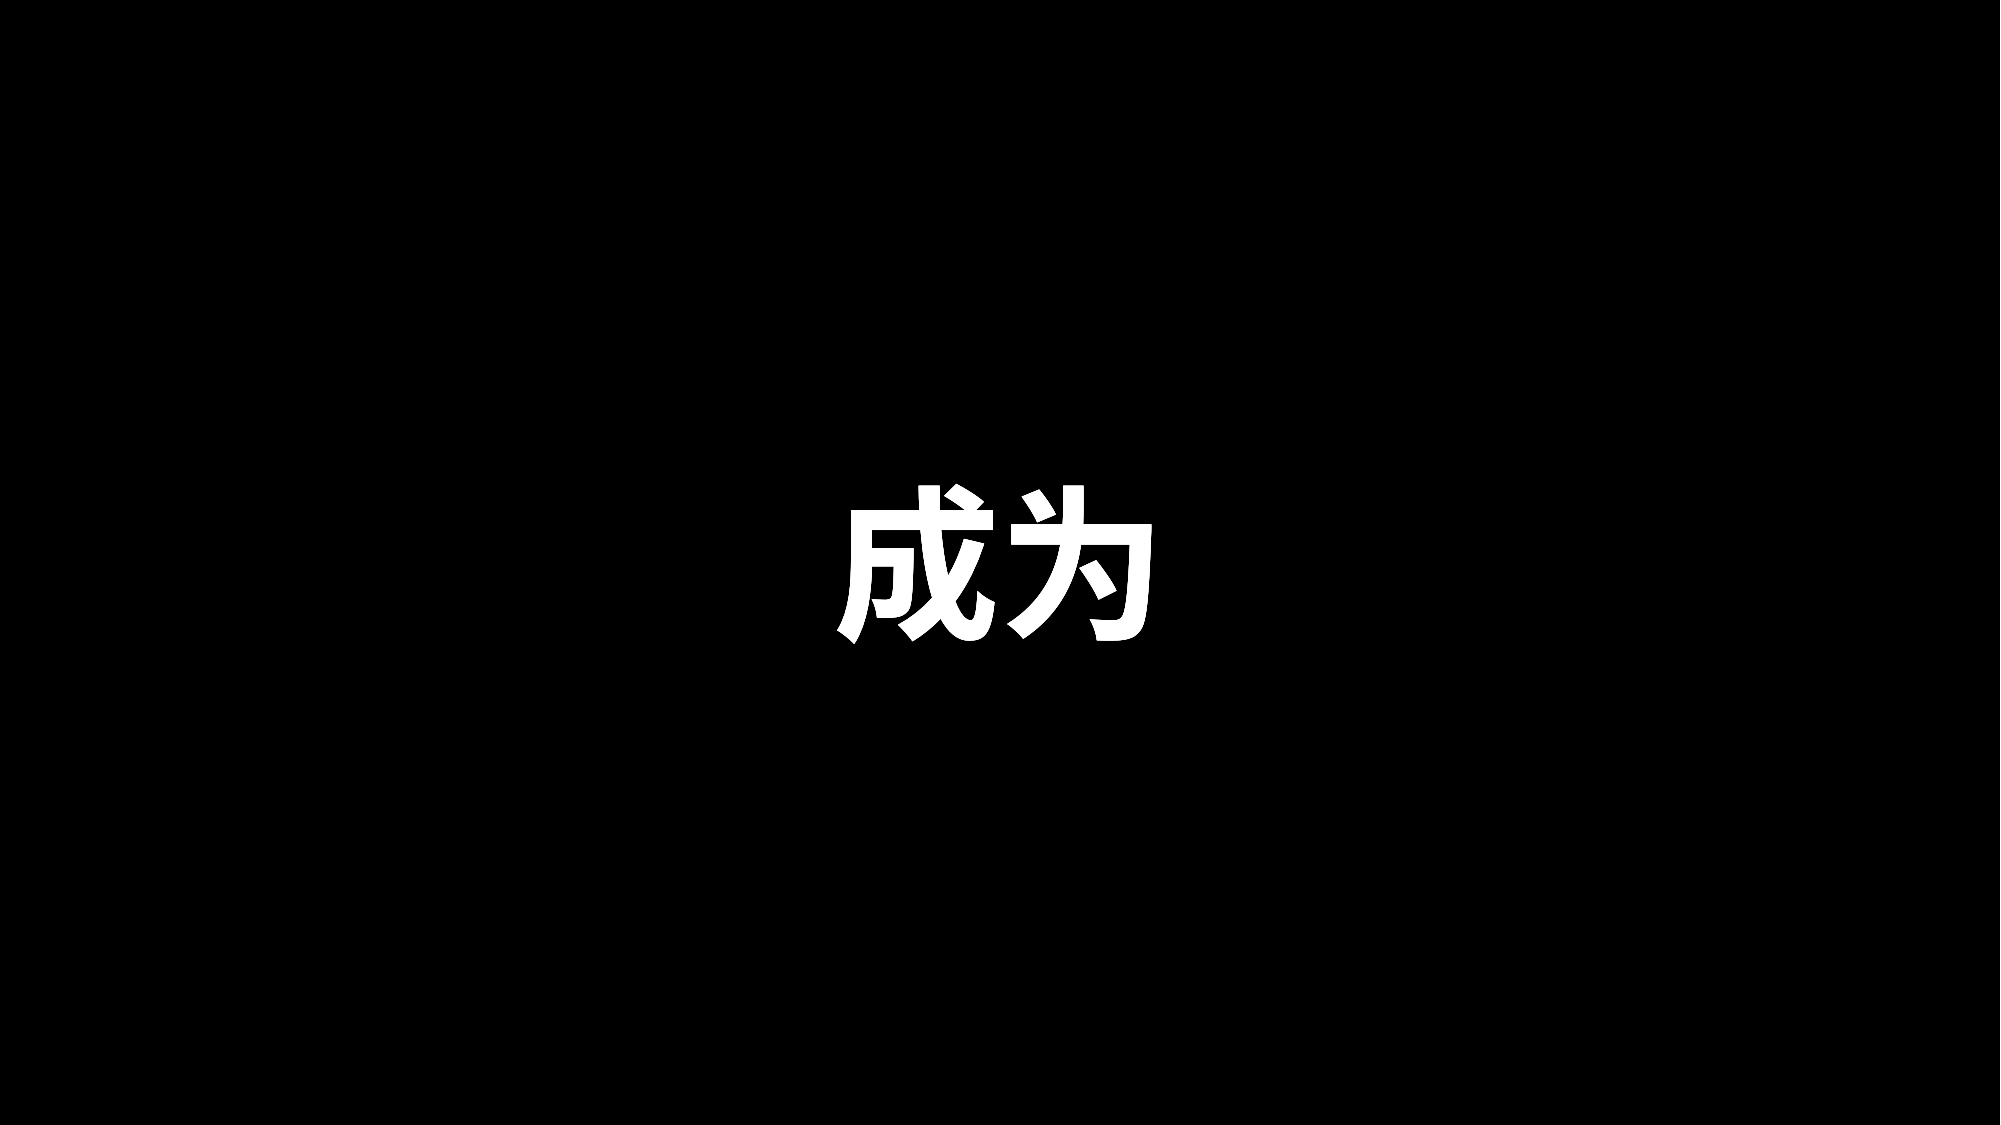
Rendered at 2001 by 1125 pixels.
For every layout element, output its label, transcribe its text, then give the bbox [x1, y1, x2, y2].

text_box 成为 [541, 453, 1459, 669]
